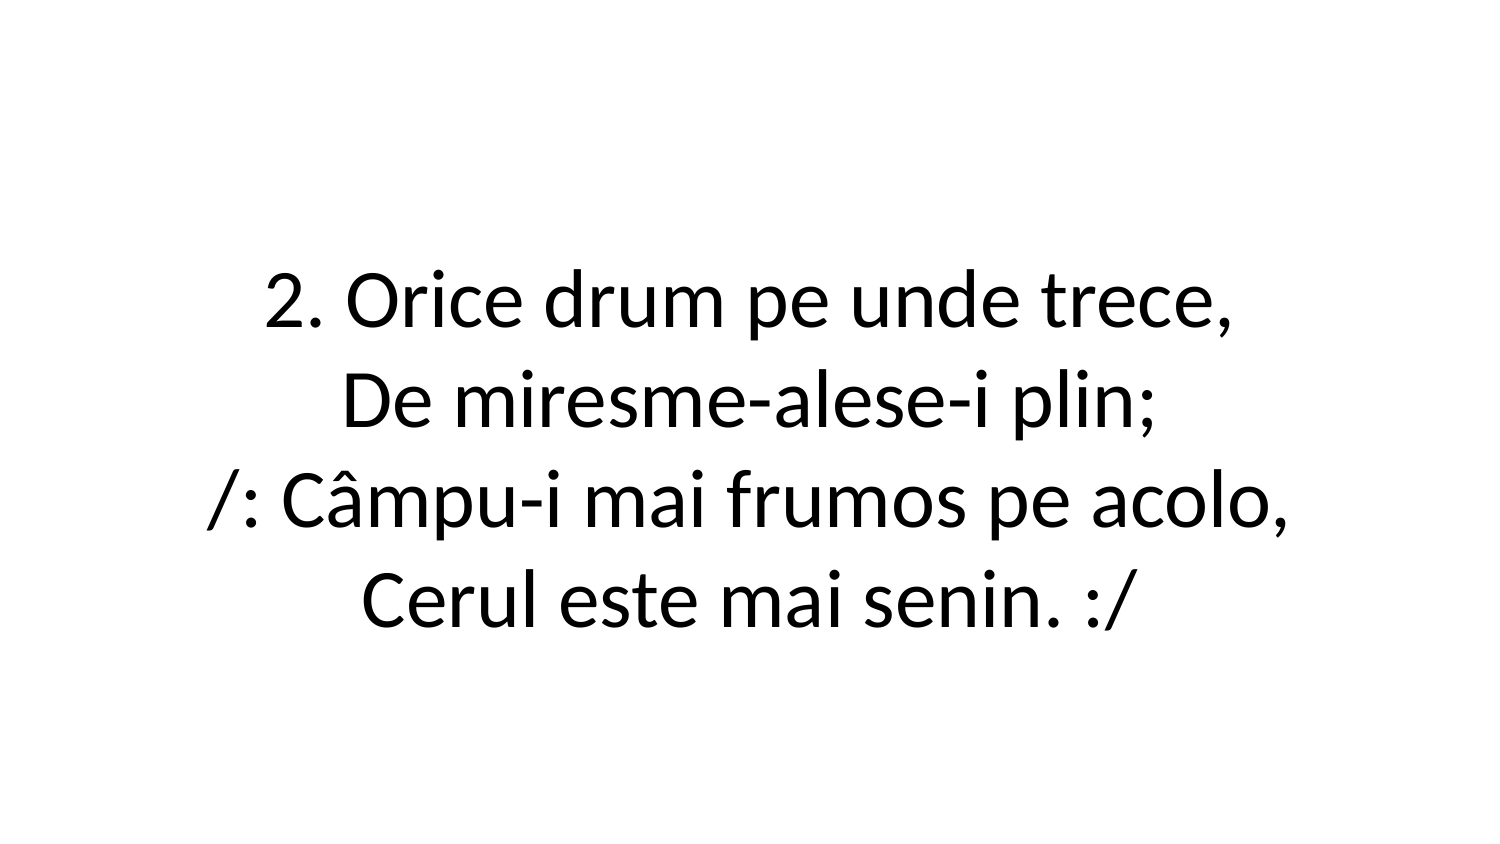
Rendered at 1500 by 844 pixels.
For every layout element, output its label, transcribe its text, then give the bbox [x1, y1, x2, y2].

text_box 2. Orice drum pe unde trece, De miresme-alese-i plin; /: Câmpu-i mai frumos pe acolo, Cerul este mai senin. :/ [193, 192, 1307, 652]
